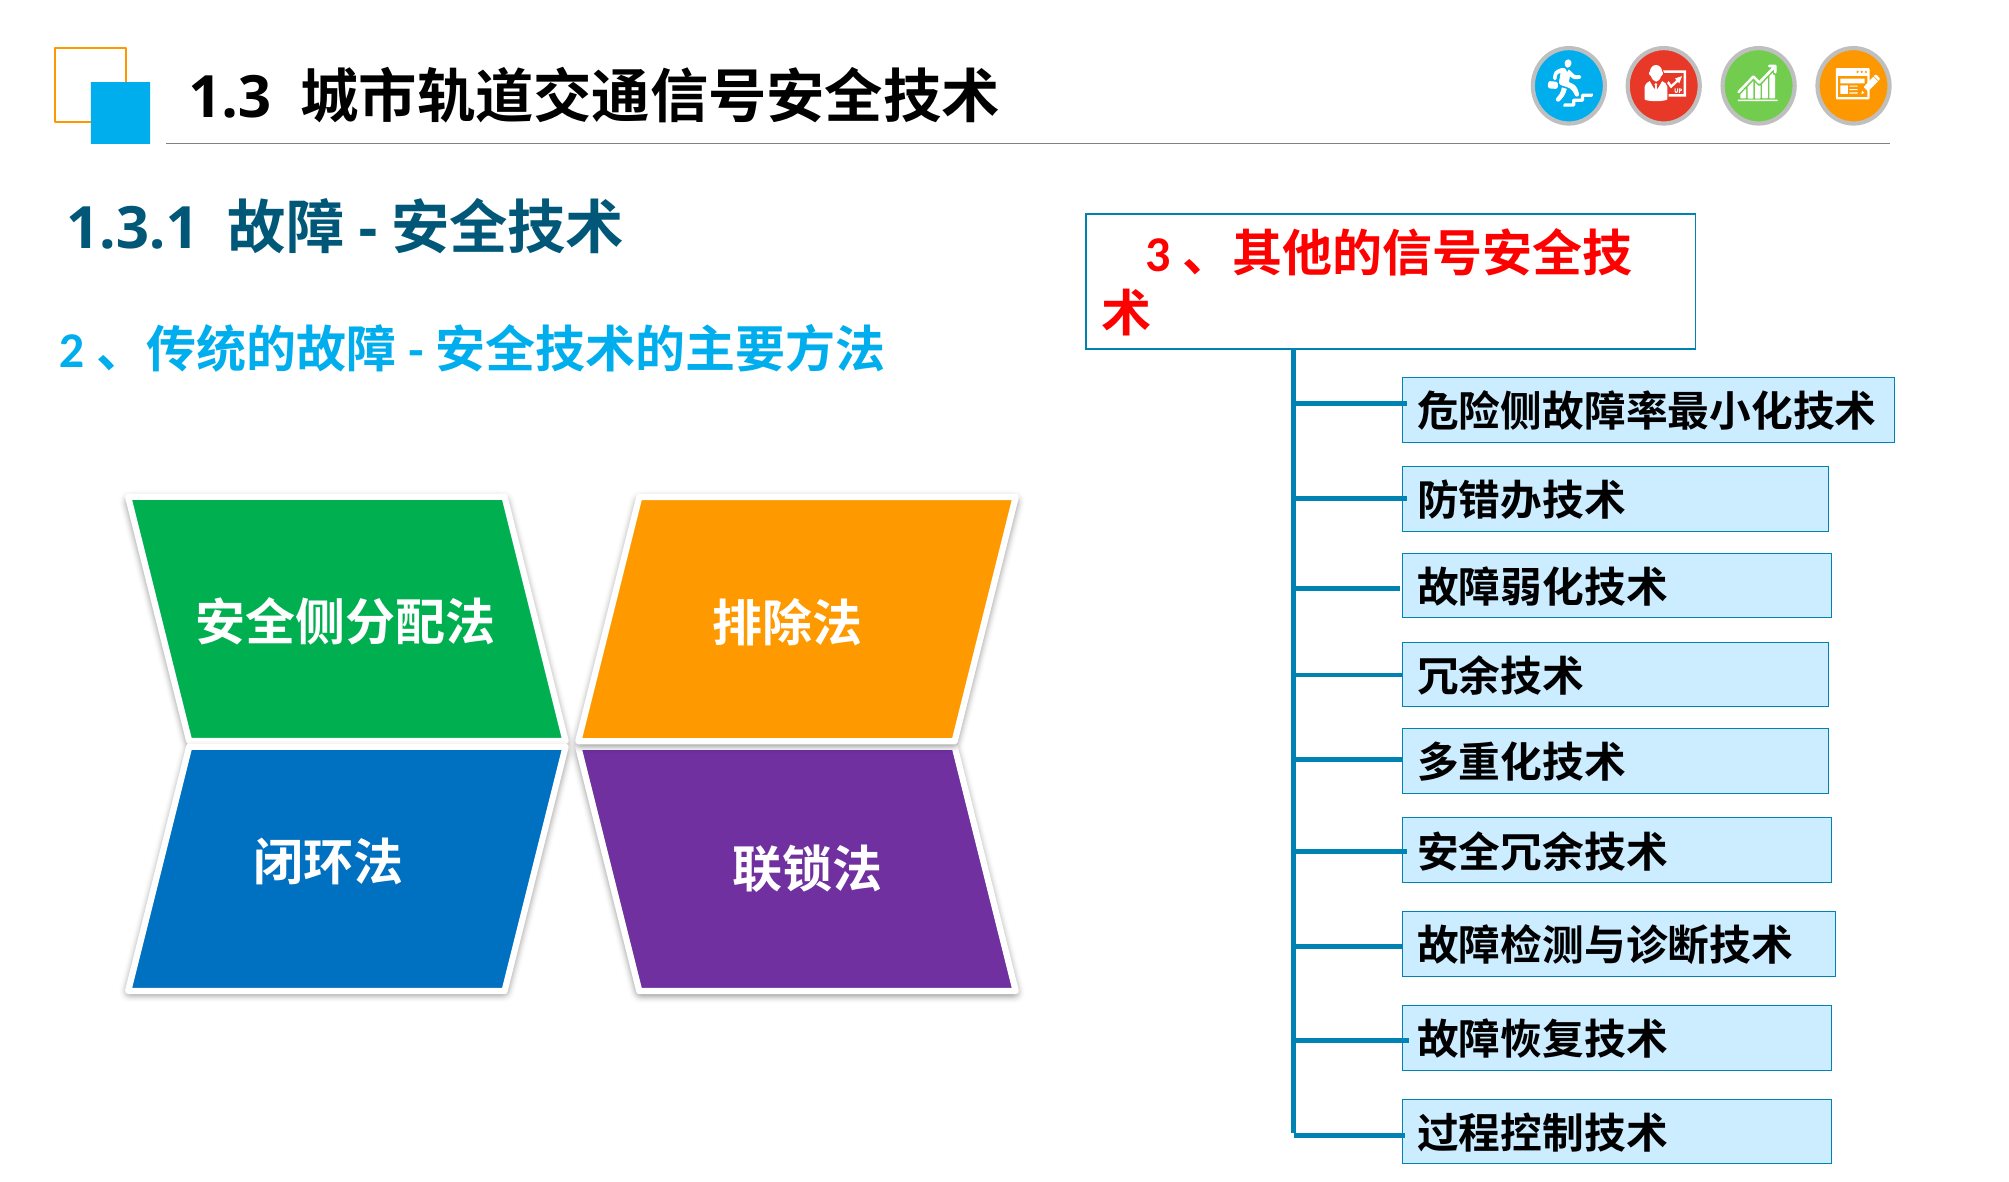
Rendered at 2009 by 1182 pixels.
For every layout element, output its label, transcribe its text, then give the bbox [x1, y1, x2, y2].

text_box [577, 750, 1016, 992]
text_box 冗余技术 [1402, 642, 1829, 707]
text_box 2、传统的故障-安全技术的主要方法 [0, 309, 1040, 385]
text_box 1.3 城市轨道交通信号安全技术 [173, 51, 1015, 137]
text_box 故障恢复技术 [1402, 1005, 1832, 1071]
text_box 1.3.1 故障-安全技术 [45, 180, 645, 271]
text_box 故障检测与诊断技术 [1402, 911, 1836, 977]
text_box 防错办技术 [1402, 466, 1829, 532]
text_box 危险侧故障率最小化技术 [1402, 377, 1895, 443]
text_box 多重化技术 [1402, 728, 1829, 794]
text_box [127, 746, 566, 992]
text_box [577, 496, 1016, 742]
text_box 过程控制技术 [1402, 1099, 1832, 1164]
text_box 故障弱化技术 [1402, 553, 1832, 618]
text_box 3、其他的信号安全技术 [1086, 214, 1696, 350]
text_box 安全冗余技术 [1402, 817, 1832, 883]
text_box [127, 496, 566, 742]
